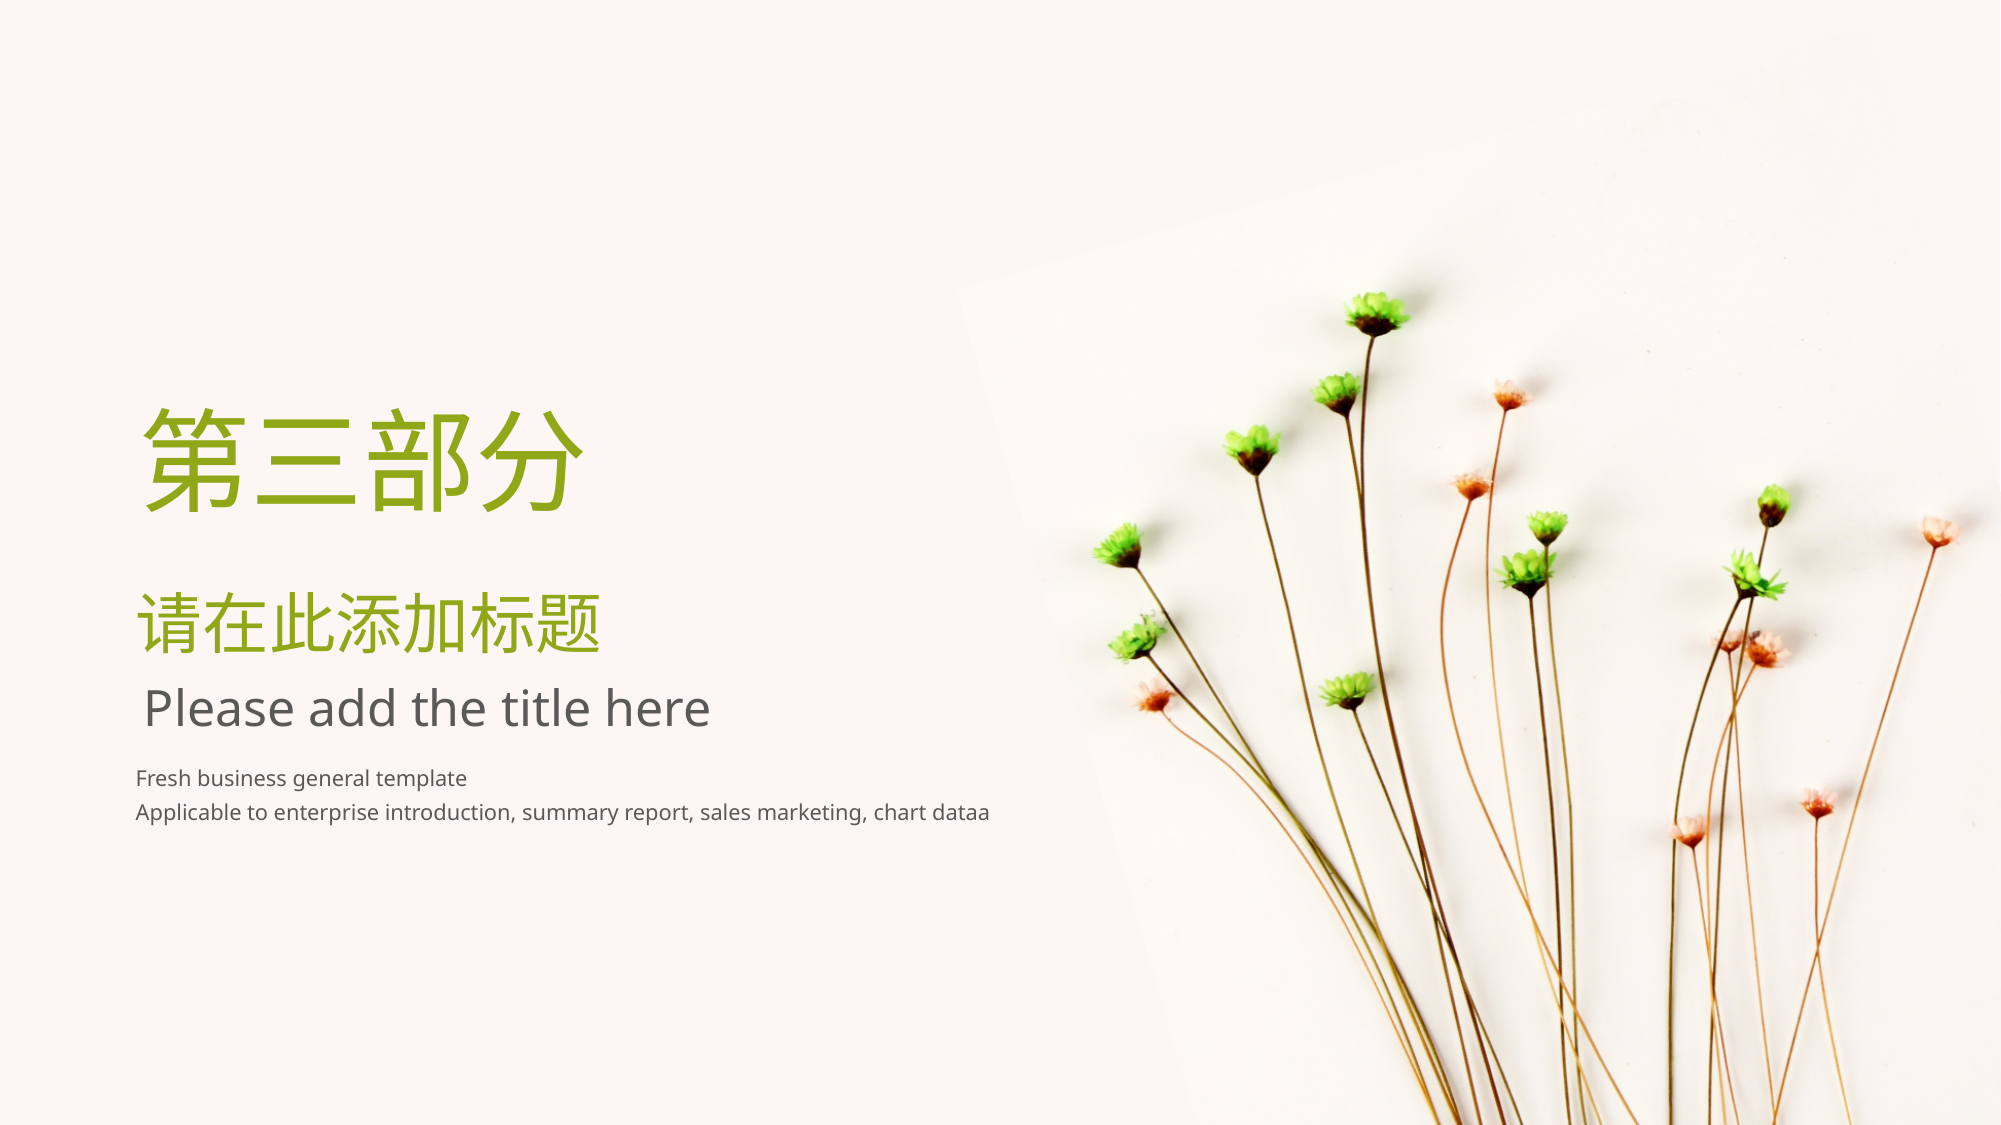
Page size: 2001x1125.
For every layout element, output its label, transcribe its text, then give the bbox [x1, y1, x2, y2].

text_box 第三部分 [123, 384, 604, 534]
text_box Fresh business general template Applicable to enterprise introduction, summary report, sales marketing, chart dataa [120, 749, 1040, 833]
picture [956, 27, 2001, 1125]
text_box Please add the title here [129, 668, 727, 744]
text_box 请在此添加标题 [120, 574, 703, 670]
